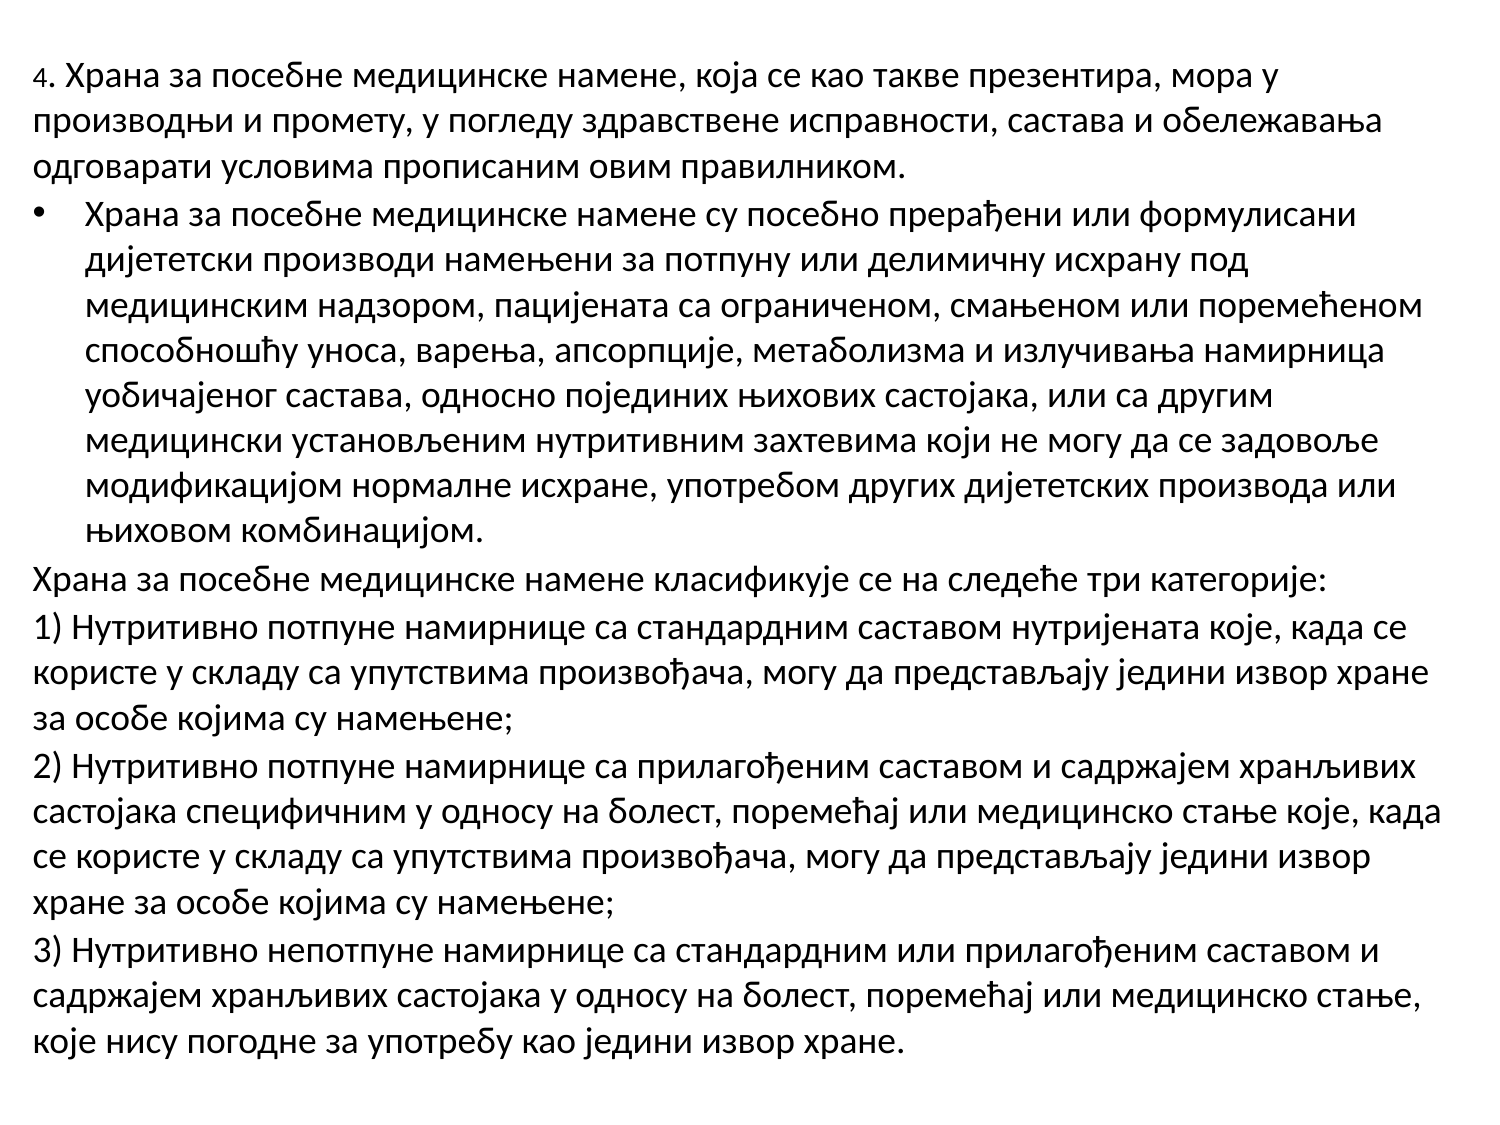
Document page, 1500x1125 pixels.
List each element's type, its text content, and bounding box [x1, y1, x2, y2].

list 4. Храна за посебне медицинске намене, која се као такве презентира, мора у производњи и промету, у погледу здравствене исправности, састава и обележавања одговарати условима прописаним овим правилником. Храна за посебне медицинске намене су посебно прерађени или формулисани дијететски производи намењени за потпуну или делимичну исхрану под медицинским надзором, пацијената са ограниченом, смањеном или поремећеном способношћу уноса, варења, апсорпције, метаболизма и излучивања намирница уобичајеног састава, односно појединих њихових састојака, или са другим медицински установљеним нутритивним захтевима који не могу да се задовоље модификацијом нормалне исхране, употребом других дијететских производа или њиховом комбинацијом. Храна за посебне медицинске намене класификује се на следеће три категорије: 1) Нутритивно потпуне намирнице са стандардним саставом нутријената које, када се користе у складу са упутствима произвођача, могу да представљају једини извор хране за особе којима су намењене; 2) Нутритивно потпуне намирнице са прилагођеним саставом и садржајем хранљивих састојака специфичним у односу на болест, поремећај или медицинско стање које, када се користе у складу са упутствима произвођача, могу да представљају једини извор хране за особе којима су намењене; 3) Нутритивно непотпуне намирнице са стандардним или прилагођеним саставом и садржајем хранљивих састојака у односу на болест, поремећај или медицинско стање, које нису погодне за употребу као једини извор хране. [17, 42, 1483, 1106]
